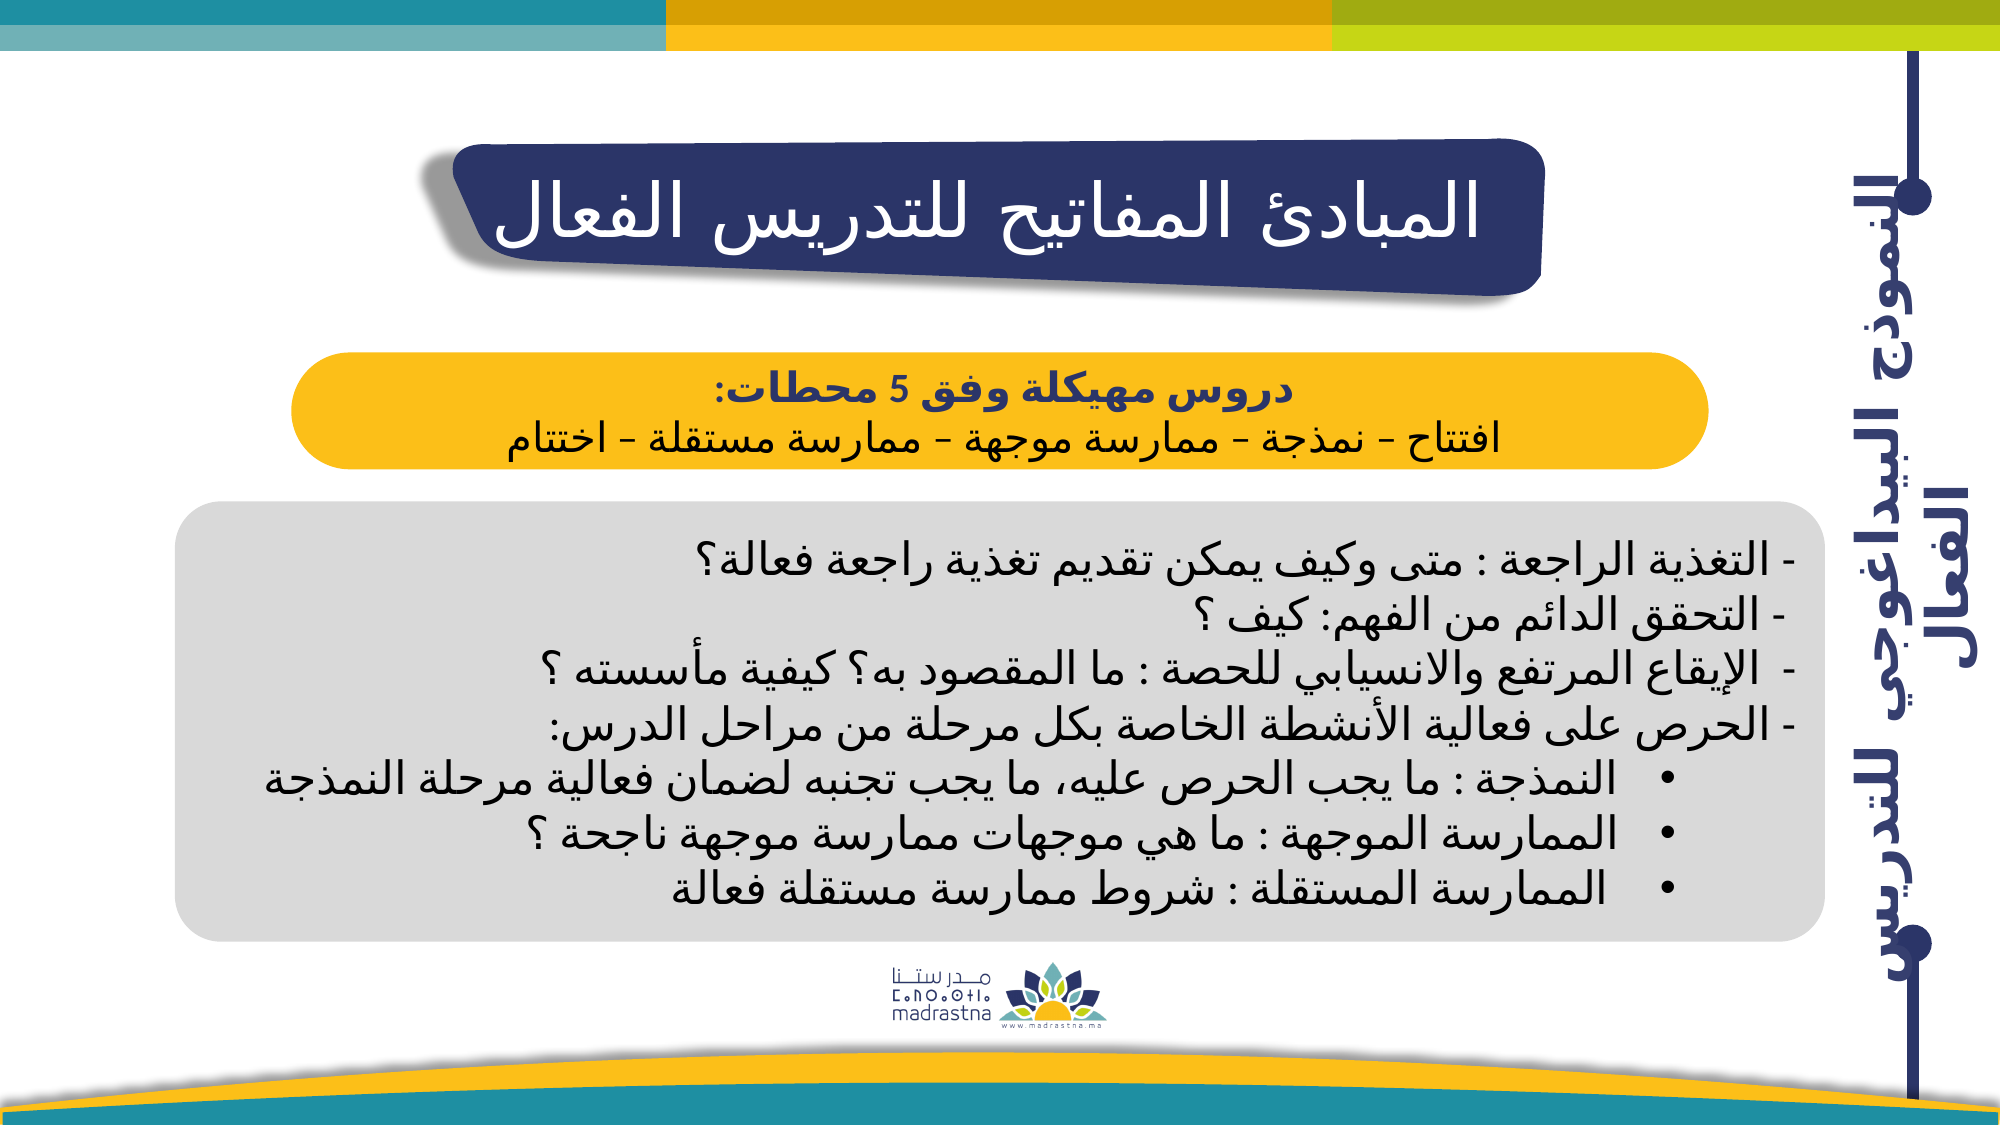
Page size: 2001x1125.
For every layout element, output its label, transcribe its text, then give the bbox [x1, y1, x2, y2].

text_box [0, 0, 2000, 52]
text_box - التغذية الراجعة : متى وكيف يمكن تقديم تغذية راجعة فعالة؟ - التحقق الدائم من الفهم: كيف ؟ - الإيقاع المرتفع والانسيابي للحصة : ما المقصود به؟ كيفية مأسسته ؟ - الحرص على فعالية الأنشطة الخاصة بكل مرحلة من مراحل الدرس: النمذجة : ما يجب الحرص عليه، ما يجب تجنبه لضمان فعالية مرحلة النمذجة الممارسة الموجهة : ما هي موجهات ممارسة موجهة ناجحة ؟ الممارسة المستقلة : شروط ممارسة مستقلة فعالة [173, 500, 1826, 943]
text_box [447, 100, 1553, 296]
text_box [1894, 925, 1931, 1052]
text_box النموذج البيداغوجي للتدريس الفعال [1832, 136, 1988, 1021]
picture [893, 962, 1107, 1028]
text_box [0, 1052, 2000, 1125]
text_box دروس مهيكلة وفق 5 محطات: افتتاح – نمذجة – ممارسة موجهة – ممارسة مستقلة – اختتام [290, 351, 1710, 471]
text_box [1894, 52, 1931, 215]
